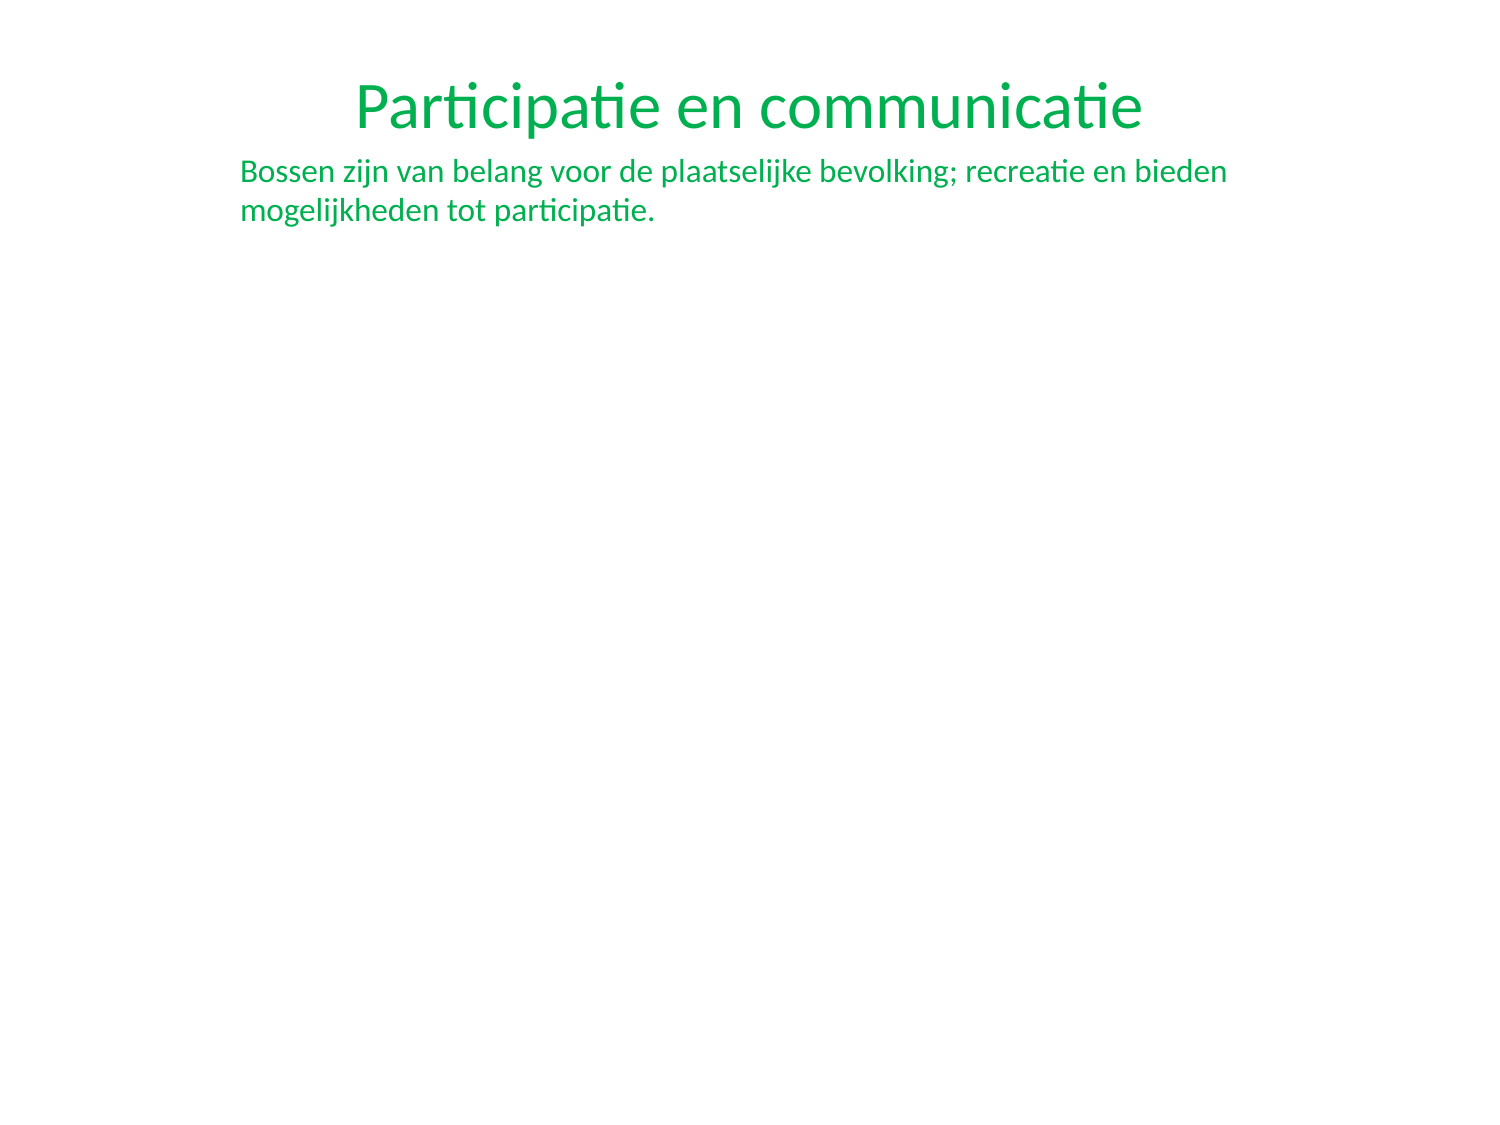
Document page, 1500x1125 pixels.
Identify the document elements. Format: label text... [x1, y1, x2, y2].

subtitle Participatie en communicatie Bossen zijn van belang voor de plaatselijke bevolking; recreatie en bieden mogelijkheden tot participatie. [225, 54, 1275, 925]
